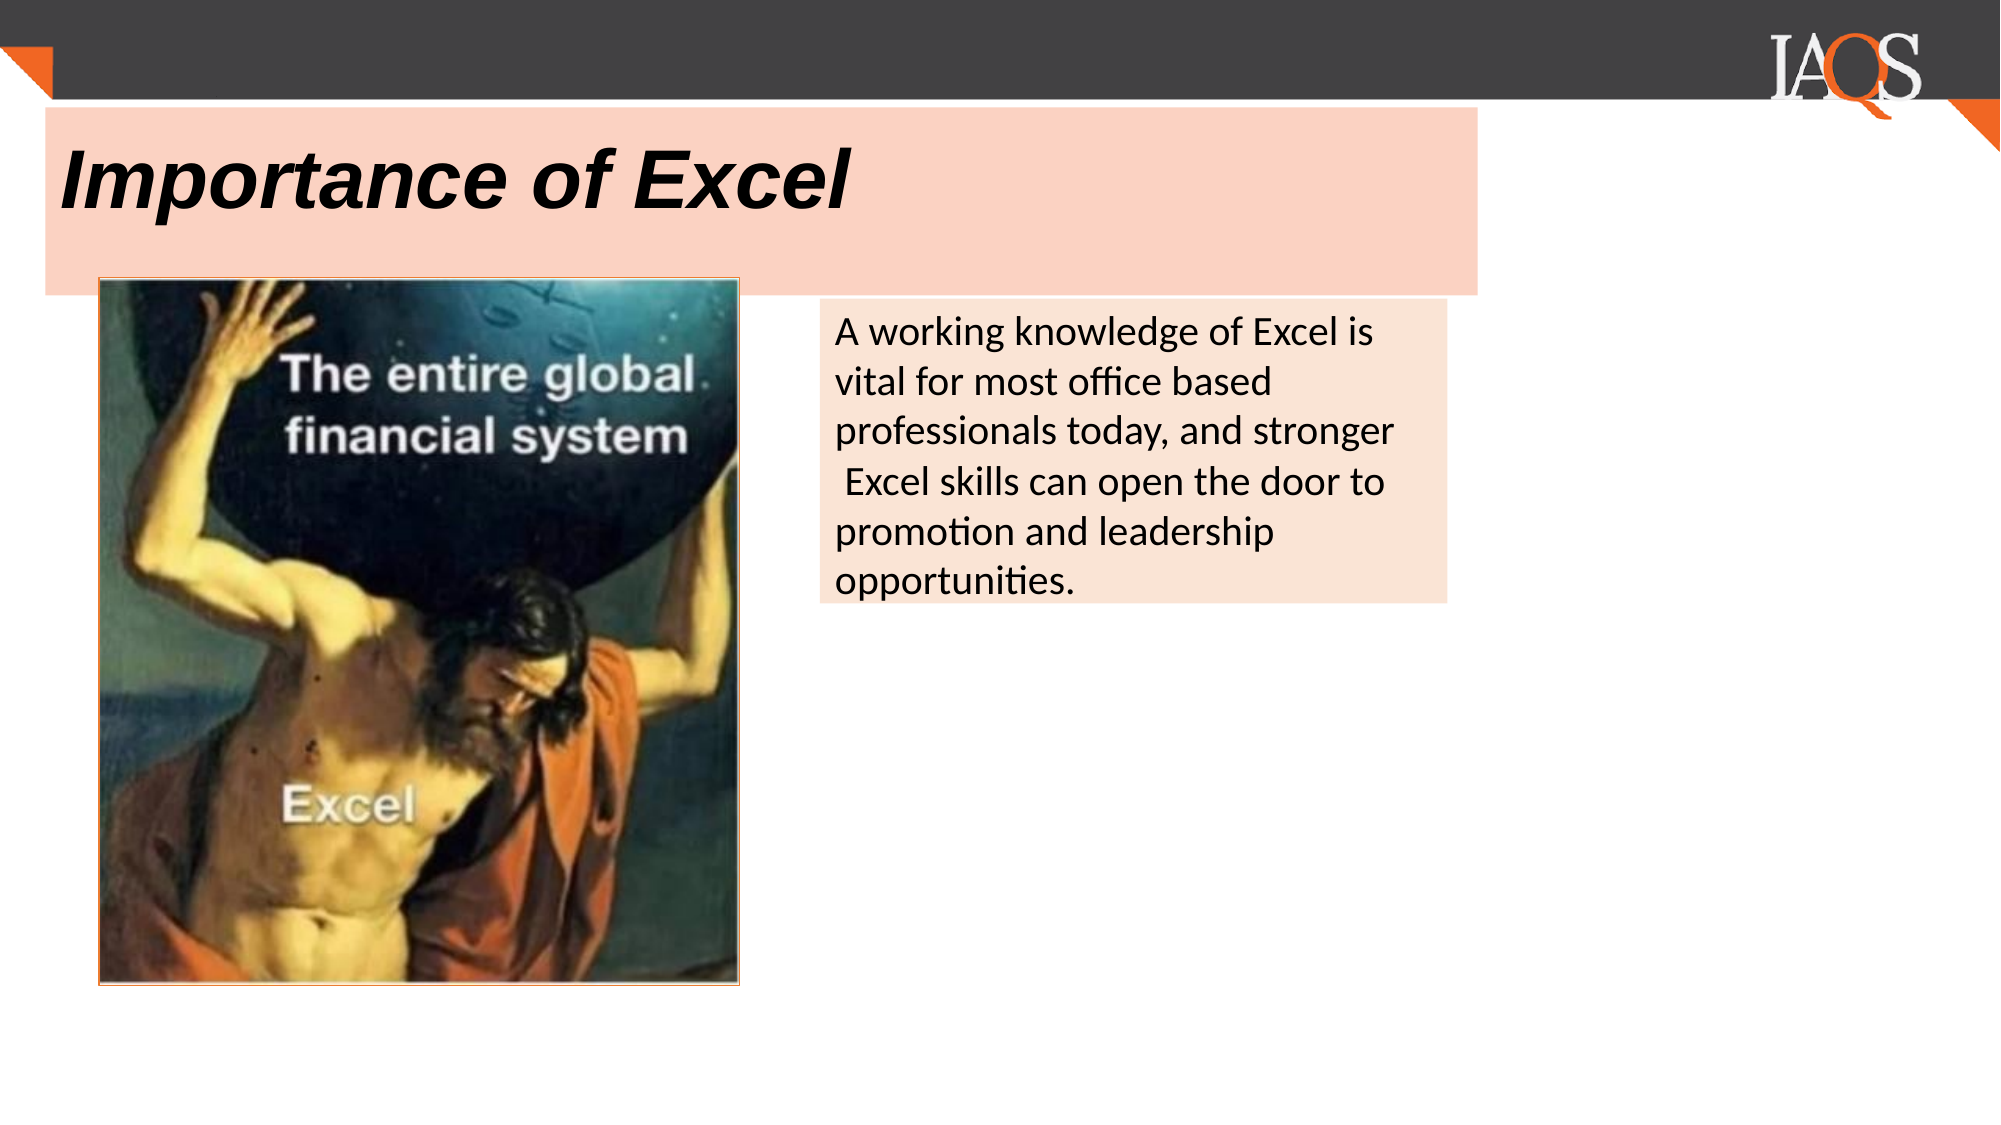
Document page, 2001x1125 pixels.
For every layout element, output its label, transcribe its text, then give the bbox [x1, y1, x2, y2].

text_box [98, 277, 740, 986]
picture [0, 0, 2000, 152]
title Importance of Excel [45, 107, 1478, 296]
text_box A working knowledge of Excel is vital for most office based professionals today, and stronger Excel skills can open the door to promotion and leadership opportunities. [819, 298, 1448, 604]
text_box . [214, 90, 220, 98]
